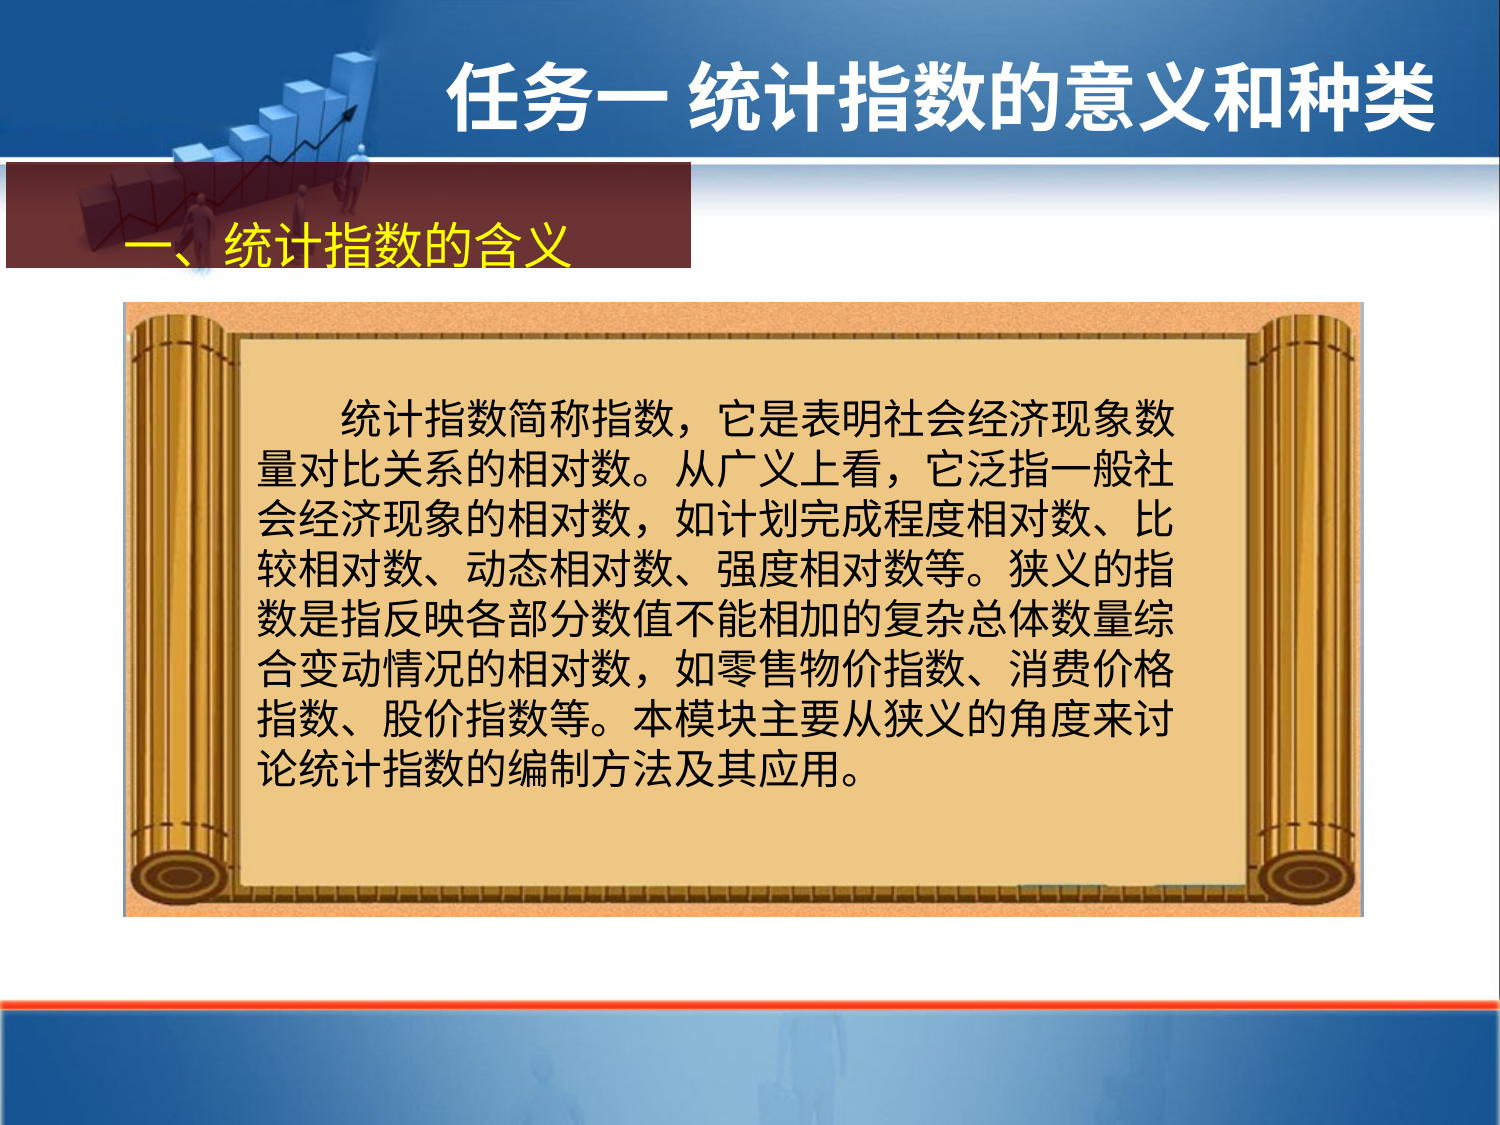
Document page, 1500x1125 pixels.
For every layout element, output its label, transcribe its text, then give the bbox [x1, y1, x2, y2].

text_box 任务一 统计指数的意义和种类 [395, 42, 1500, 148]
text_box 一、统计指数的含义 [6, 162, 691, 268]
picture [0, 0, 1500, 1125]
